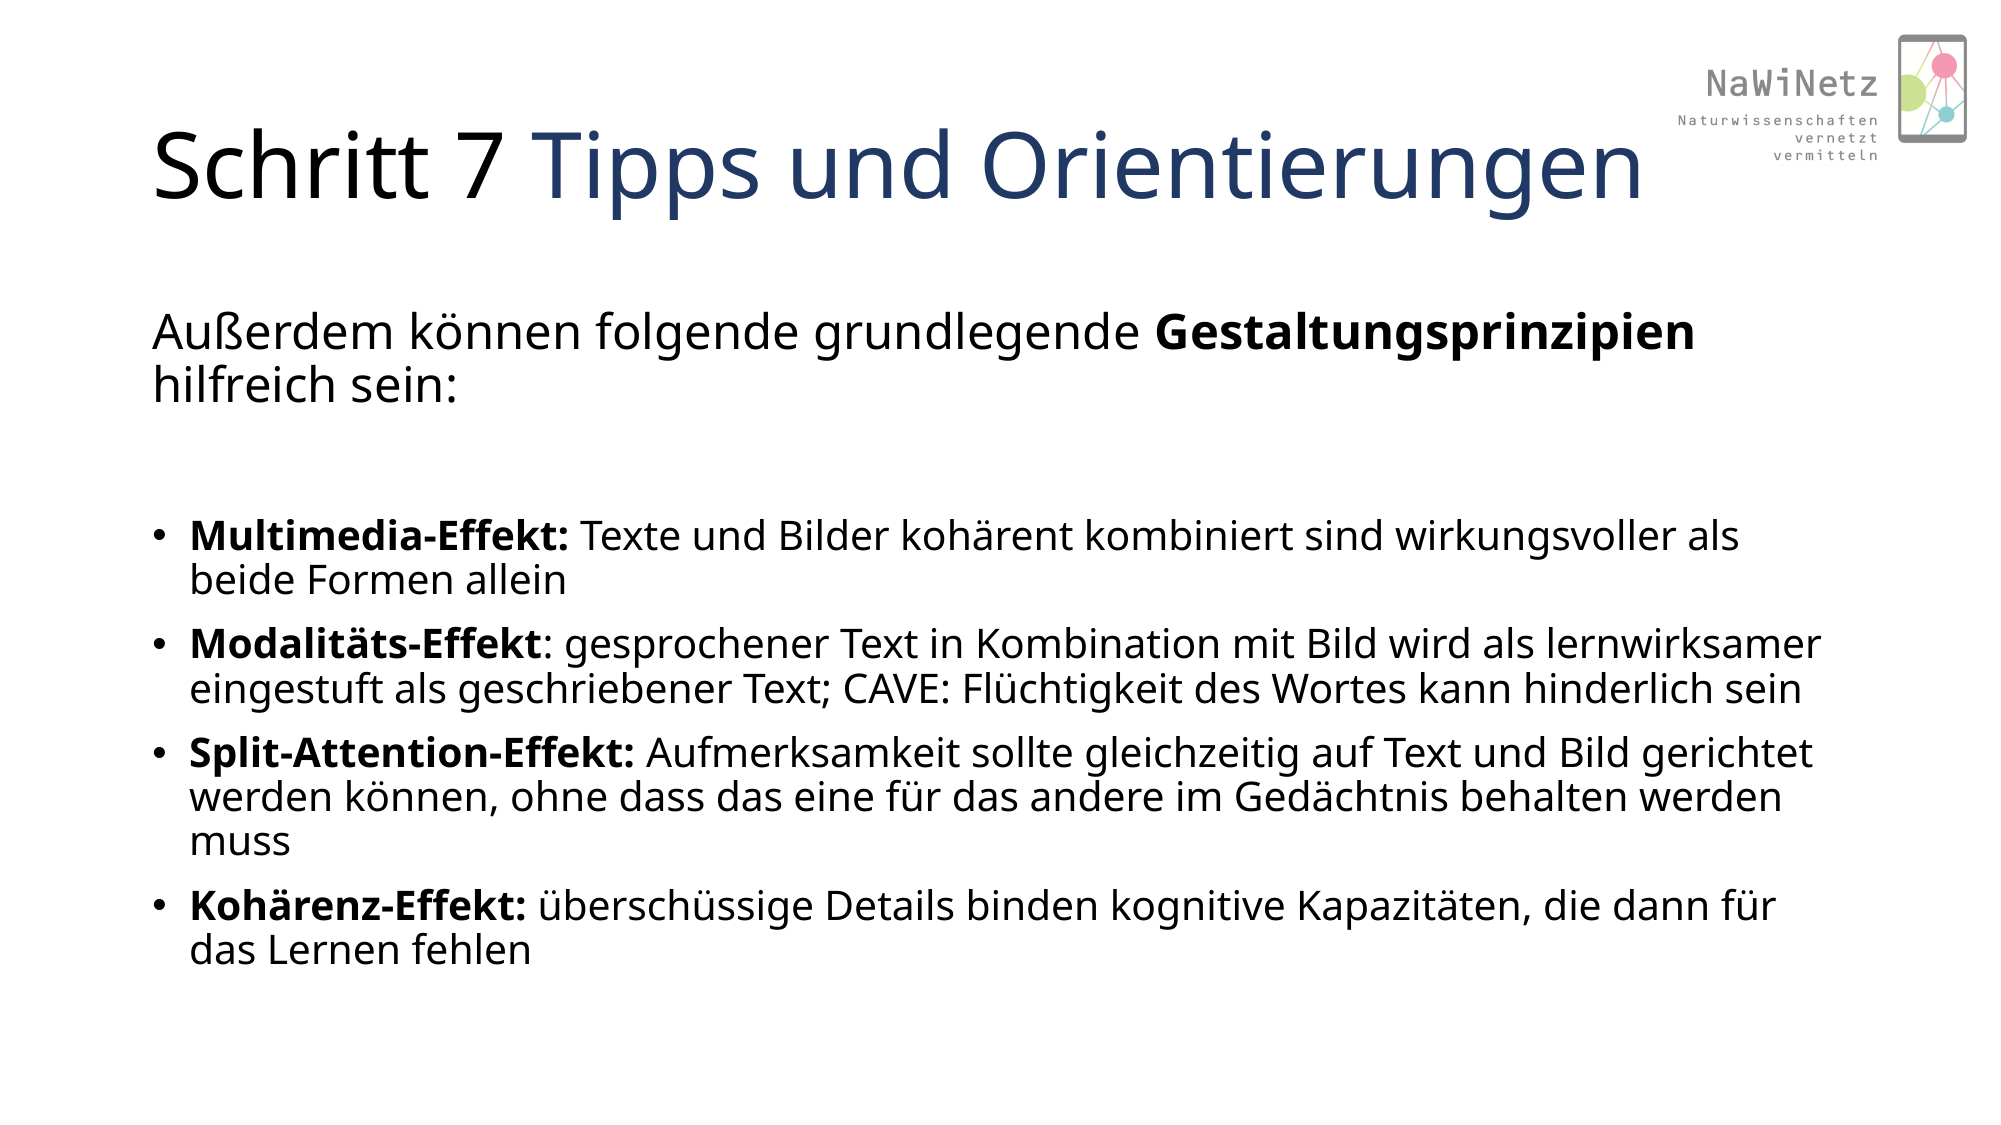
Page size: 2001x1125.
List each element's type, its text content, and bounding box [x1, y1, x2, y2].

list Außerdem können folgende grundlegende Gestaltungsprinzipien hilfreich sein: Multimedia-Effekt: Texte und Bilder kohärent kombiniert sind wirkungsvoller als beide Formen allein Modalitäts-Effekt: gesprochener Text in Kombination mit Bild wird als lernwirksamer eingestuft als geschriebener Text; CAVE: Flüchtigkeit des Wortes kann hinderlich sein Split-Attention-Effekt: Aufmerksamkeit sollte gleichzeitig auf Text und Bild gerichtet werden können, ohne dass das eine für das andere im Gedächtnis behalten werden muss Kohärenz-Effekt: überschüssige Details binden kognitive Kapazitäten, die dann für das Lernen fehlen [137, 299, 1863, 1014]
picture [1674, 29, 1975, 166]
title Schritt 7 Tipps und Orientierungen [137, 59, 1863, 278]
